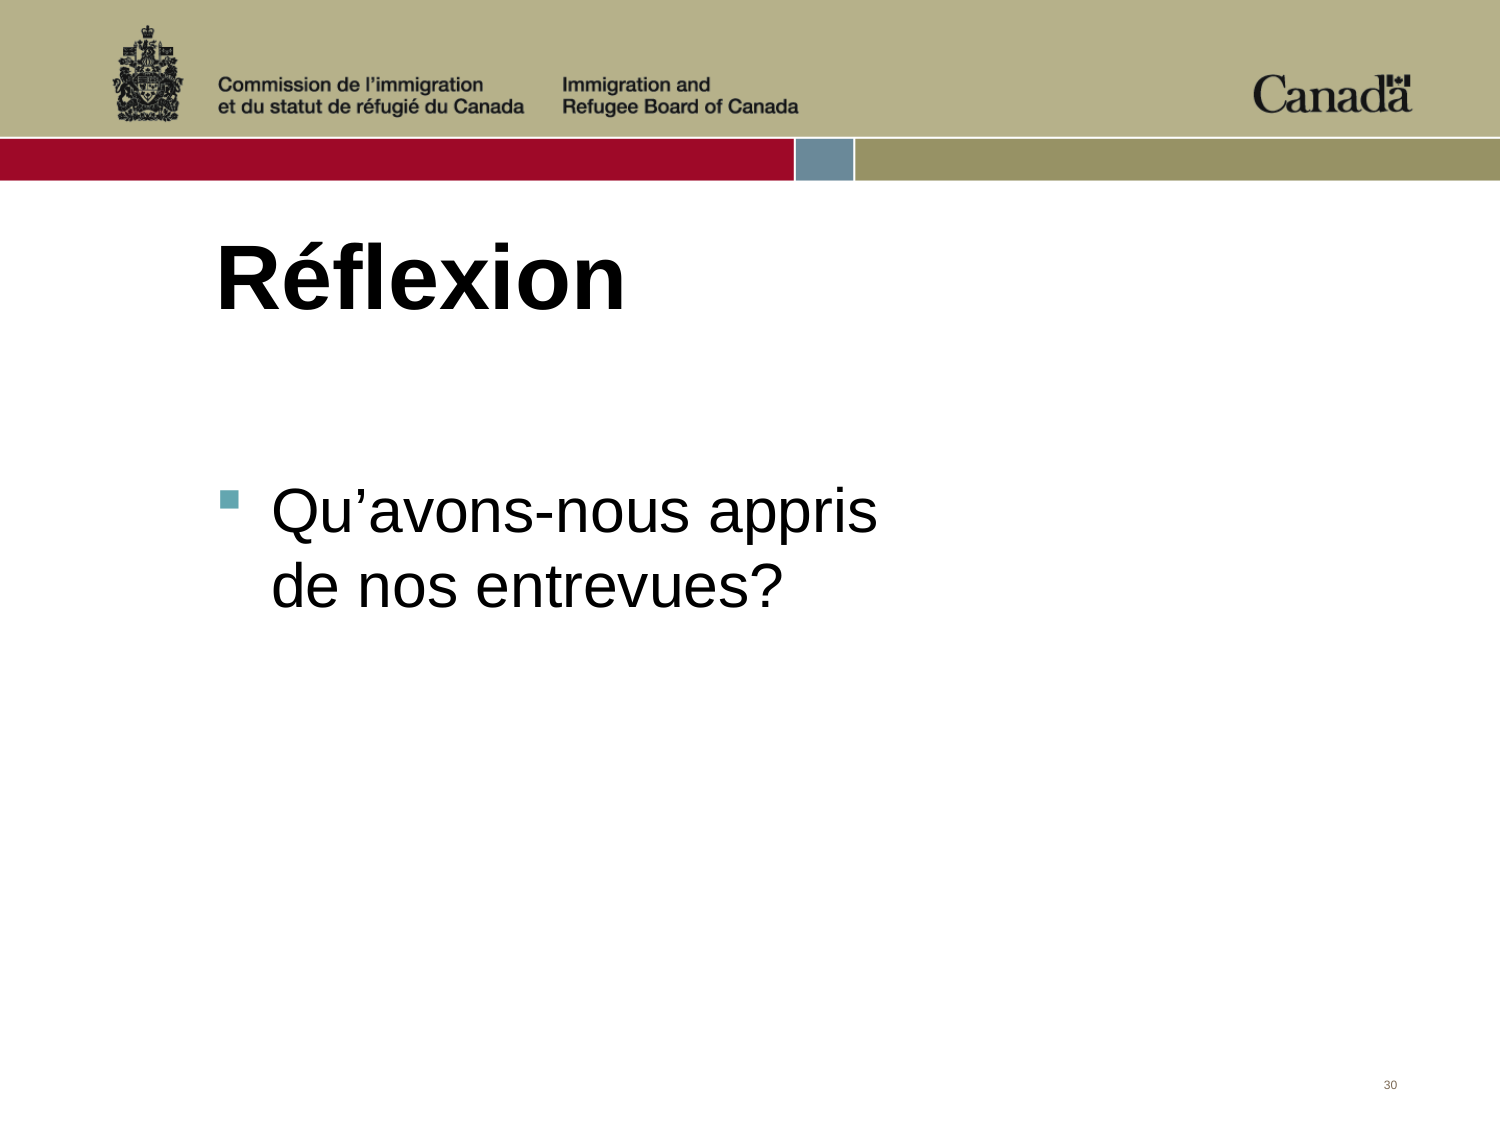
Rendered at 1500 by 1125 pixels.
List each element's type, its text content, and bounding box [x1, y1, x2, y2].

list Qu’avons-nous appris de nos entrevues? [200, 462, 928, 1000]
picture [0, 0, 1500, 1125]
title Réflexion [200, 237, 1413, 425]
slide_number 30 [1100, 1025, 1413, 1100]
